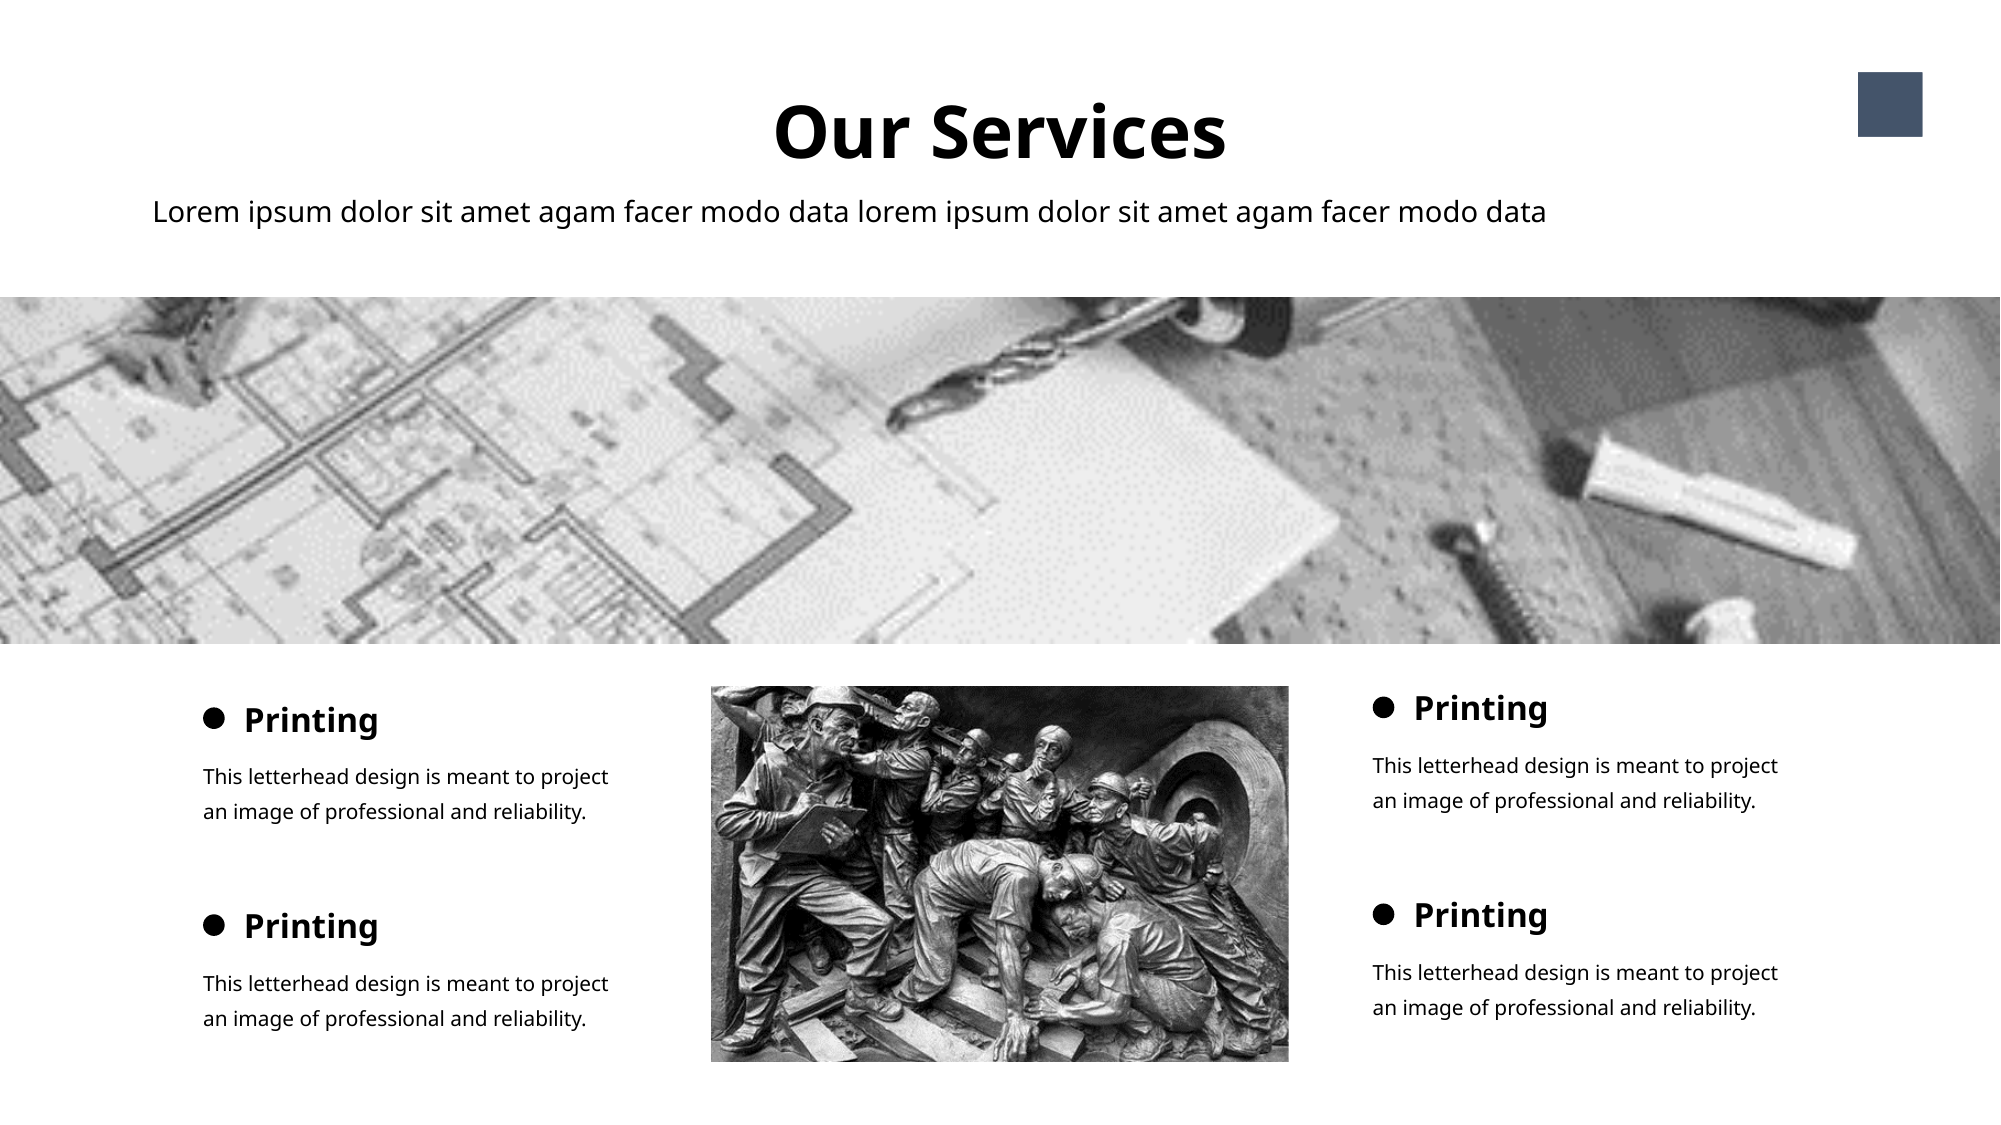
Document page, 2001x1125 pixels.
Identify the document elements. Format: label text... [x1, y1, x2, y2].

picture [711, 686, 1289, 1062]
picture [0, 297, 2000, 644]
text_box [203, 893, 628, 1024]
text_box [1857, 71, 1924, 78]
text_box [1863, 130, 1924, 138]
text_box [203, 686, 628, 818]
subtitle Lorem ipsum dolor sit amet agam facer modo data lorem ipsum dolor sit amet agam facer modo data [137, 186, 1863, 227]
title Our Services [137, 78, 1863, 186]
slide_number 9 [1863, 78, 1927, 130]
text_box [1372, 686, 1797, 807]
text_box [1372, 893, 1789, 1014]
